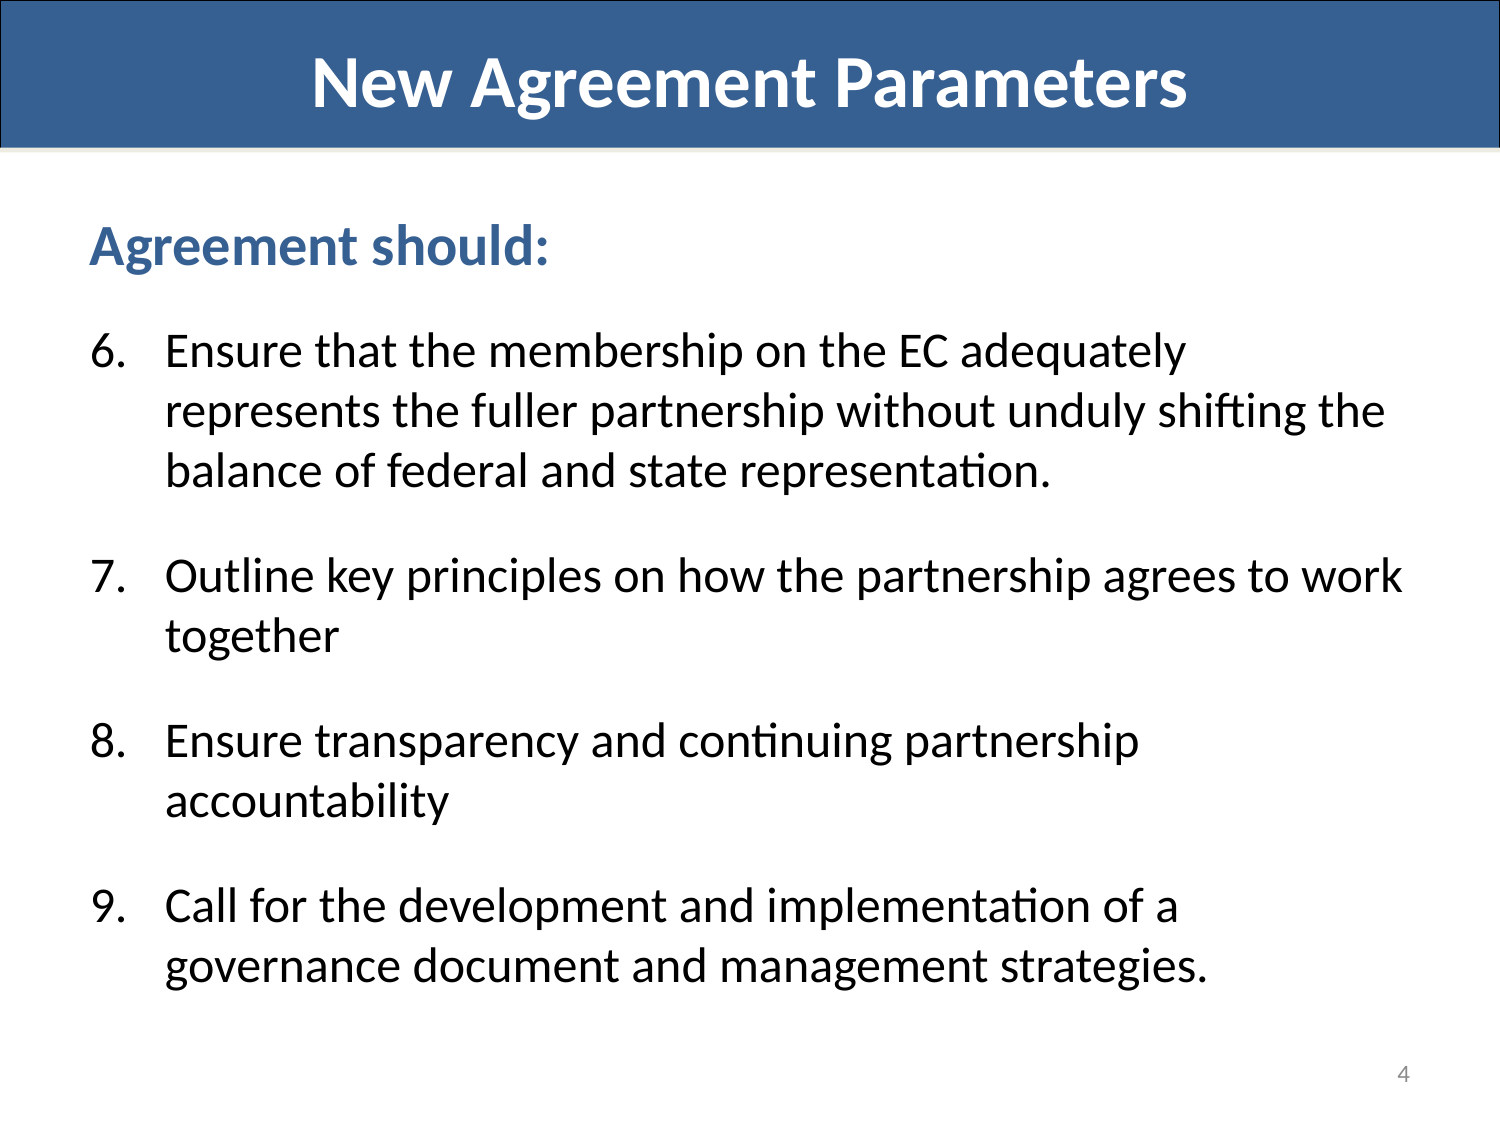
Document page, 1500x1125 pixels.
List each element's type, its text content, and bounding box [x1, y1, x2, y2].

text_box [0, 0, 1500, 151]
text_box Agreement should: Ensure that the membership on the EC adequately represents the fuller partnership without unduly shifting the balance of federal and state representation. Outline key principles on how the partnership agrees to work together Ensure transparency and continuing partnership accountability Call for the development and implementation of a governance document and management strategies. [74, 200, 1425, 1000]
slide_number 4 [1074, 1042, 1425, 1103]
